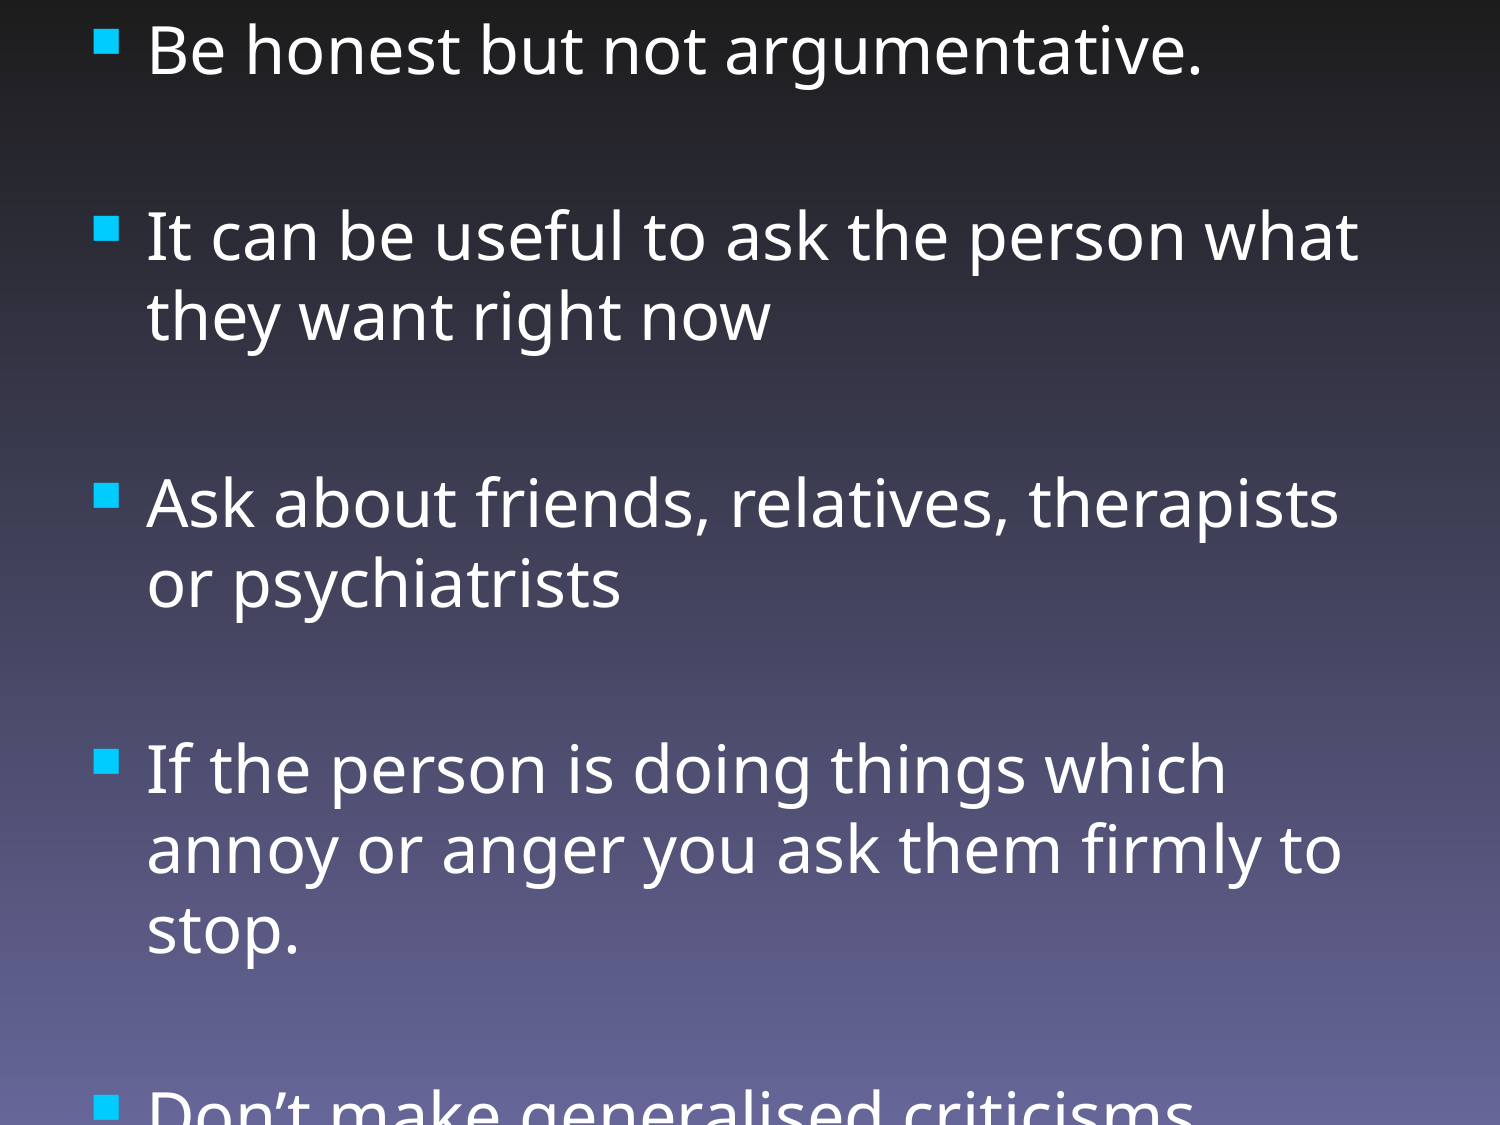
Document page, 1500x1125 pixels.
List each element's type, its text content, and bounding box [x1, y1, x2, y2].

list Be honest but not argumentative. It can be useful to ask the person what they want right now Ask about friends, relatives, therapists or psychiatrists If the person is doing things which annoy or anger you ask them firmly to stop. Don’t make generalised criticisms. [74, 0, 1426, 1001]
